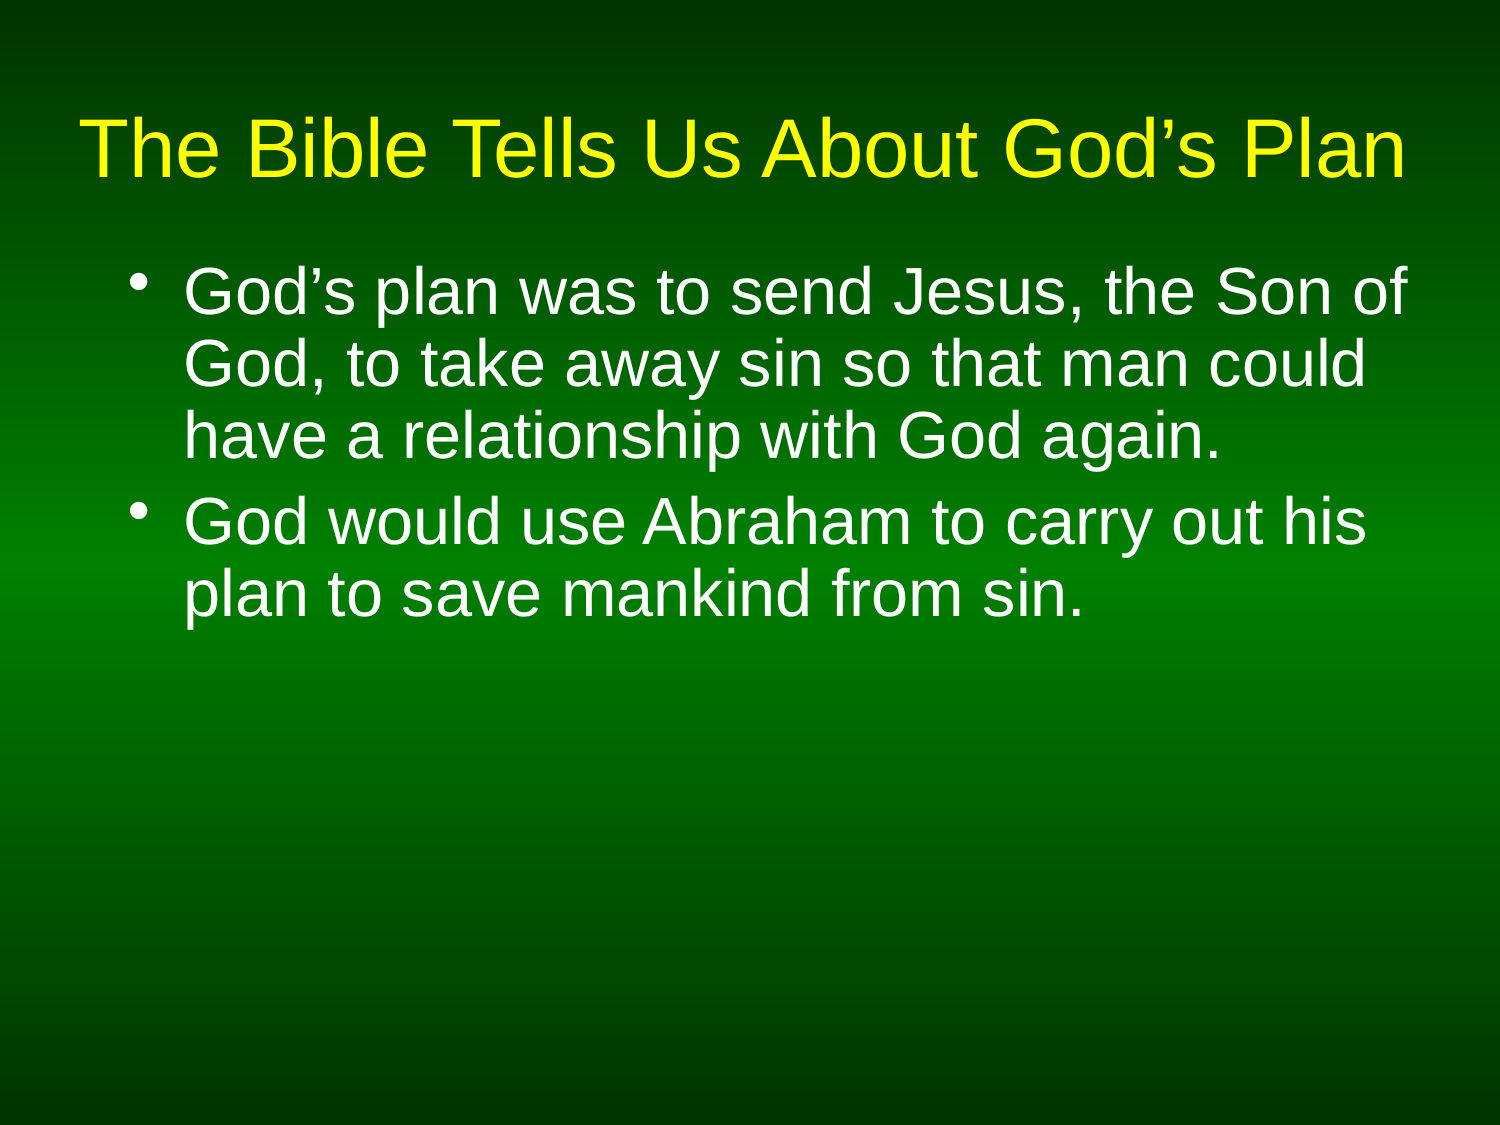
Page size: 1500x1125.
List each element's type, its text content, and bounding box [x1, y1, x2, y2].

list God’s plan was to send Jesus, the Son of God, to take away sin so that man could have a relationship with God again. God would use Abraham to carry out his plan to save mankind from sin. [112, 249, 1438, 675]
title The Bible Tells Us About God’s Plan [50, 50, 1438, 238]
